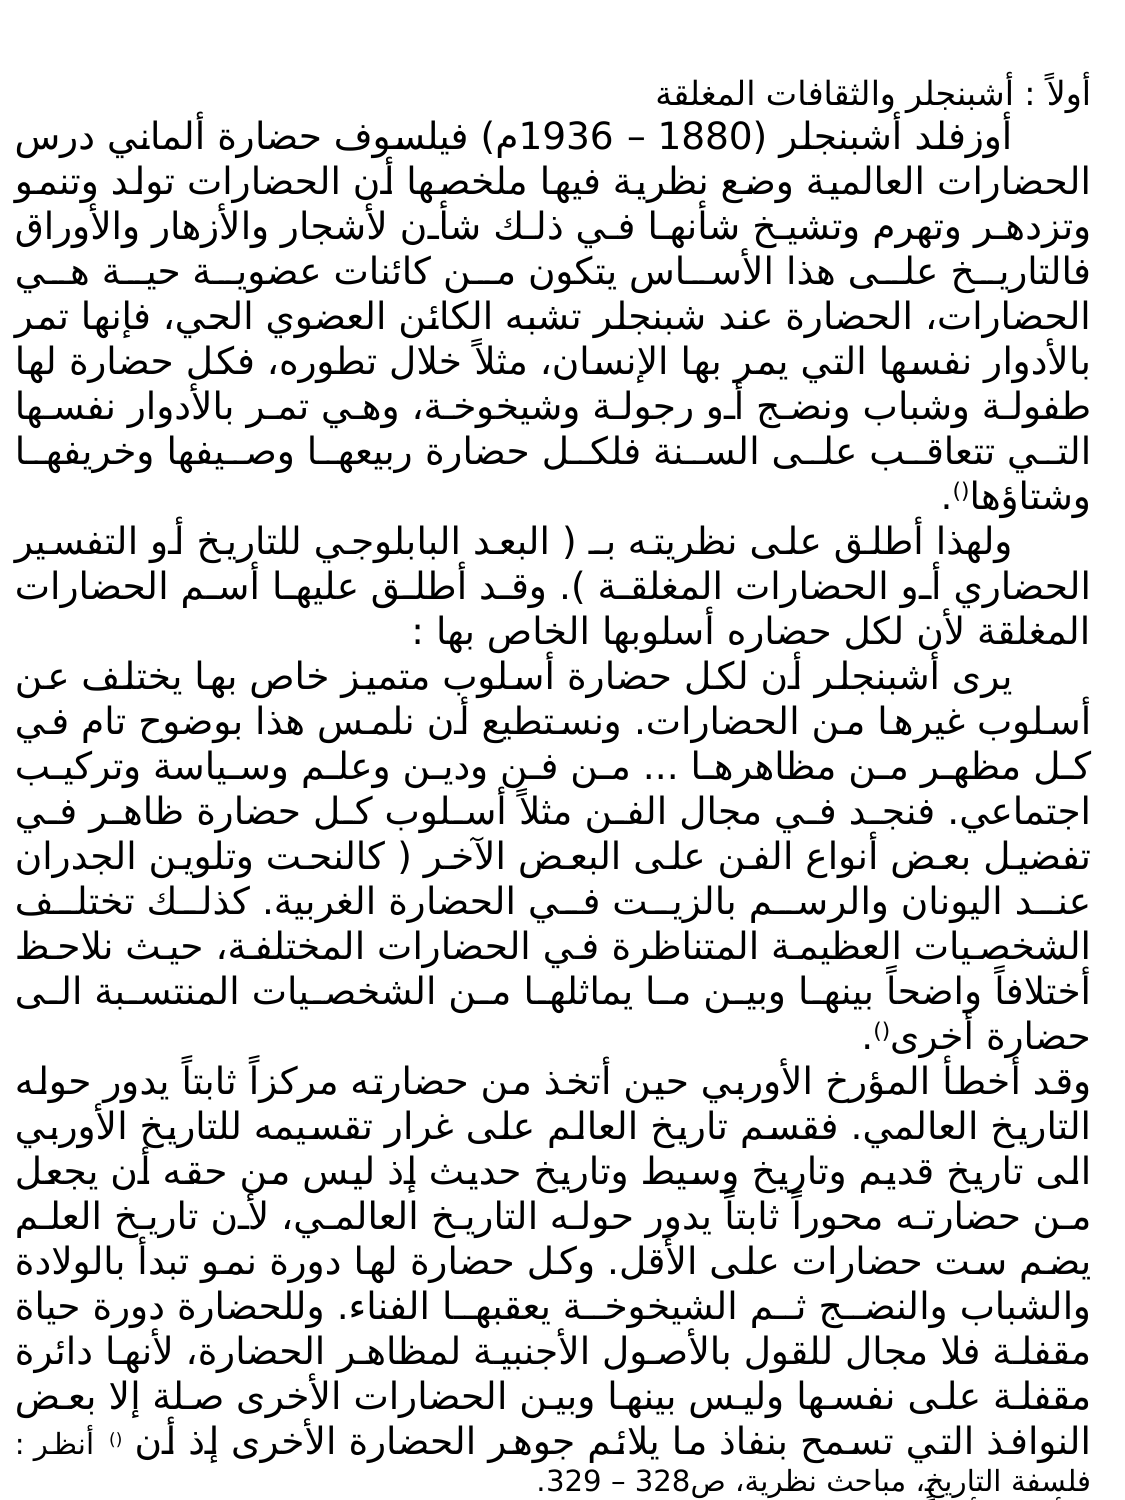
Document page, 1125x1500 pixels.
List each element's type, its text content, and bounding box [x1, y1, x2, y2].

text_box أولاً : أشبنجلر والثقافات المغلقة أوزفلد أشبنجلر (1880 – 1936م) فيلسوف حضارة ألماني درس الحضارات العالمية وضع نظرية فيها ملخصها أن الحضارات تولد وتنمو وتزدهر وتهرم وتشيخ شأنها في ذلك شأن لأشجار والأزهار والأوراق فالتاريخ على هذا الأساس يتكون من كائنات عضوية حية هي الحضارات، الحضارة عند شبنجلر تشبه الكائن العضوي الحي، فإنها تمر بالأدوار نفسها التي يمر بها الإنسان، مثلاً خلال تطوره، فكل حضارة لها طفولة وشباب ونضج أو رجولة وشيخوخة، وهي تمر بالأدوار نفسها التي تتعاقب على السنة فلكل حضارة ربيعها وصيفها وخريفها وشتاؤها(). ولهذا أطلق على نظريته بـ ( البعد البابلوجي للتاريخ أو التفسير الحضاري أو الحضارات المغلقة ). وقد أطلق عليها أسم الحضارات المغلقة لأن لكل حضاره أسلوبها الخاص بها : يرى أشبنجلر أن لكل حضارة أسلوب متميز خاص بها يختلف عن أسلوب غيرها من الحضارات. ونستطيع أن نلمس هذا بوضوح تام في كل مظهر من مظاهرها ... من فن ودين وعلم وسياسة وتركيب اجتماعي. فنجد في مجال الفن مثلاً أسلوب كل حضارة ظاهر في تفضيل بعض أنواع الفن على البعض الآخر ( كالنحت وتلوين الجدران عند اليونان والرسم بالزيت في الحضارة الغربية. كذلك تختلف الشخصيات العظيمة المتناظرة في الحضارات المختلفة، حيث نلاحظ أختلافاً واضحاً بينها وبين ما يماثلها من الشخصيات المنتسبة الى حضارة أخرى(). وقد أخطأ المؤرخ الأوربي حين أتخذ من حضارته مركزاً ثابتاً يدور حوله التاريخ العالمي. فقسم تاريخ العالم على غرار تقسيمه للتاريخ الأوربي الى تاريخ قديم وتاريخ وسيط وتاريخ حديث إذ ليس من حقه أن يجعل من حضارته محوراً ثابتاً يدور حوله التاريخ العالمي، لأن تاريخ العلم يضم ست حضارات على الأقل. وكل حضارة لها دورة نمو تبدأ بالولادة والشباب والنضج ثم الشيخوخة يعقبها الفناء. وللحضارة دورة حياة مقفلة فلا مجال للقول بالأصول الأجنبية لمظاهر الحضارة، لأنها دائرة مقفلة على نفسها وليس بينها وبين الحضارات الأخرى صلة إلا بعض النوافذ التي تسمح بنفاذ ما يلائم جوهر الحضارة الأخرى إذ أن () أنظر : فلسفة التاريخ، مباحث نظرية، ص328 – 329. () أنظر : أيضاً، ص330. [0, 64, 1106, 1500]
